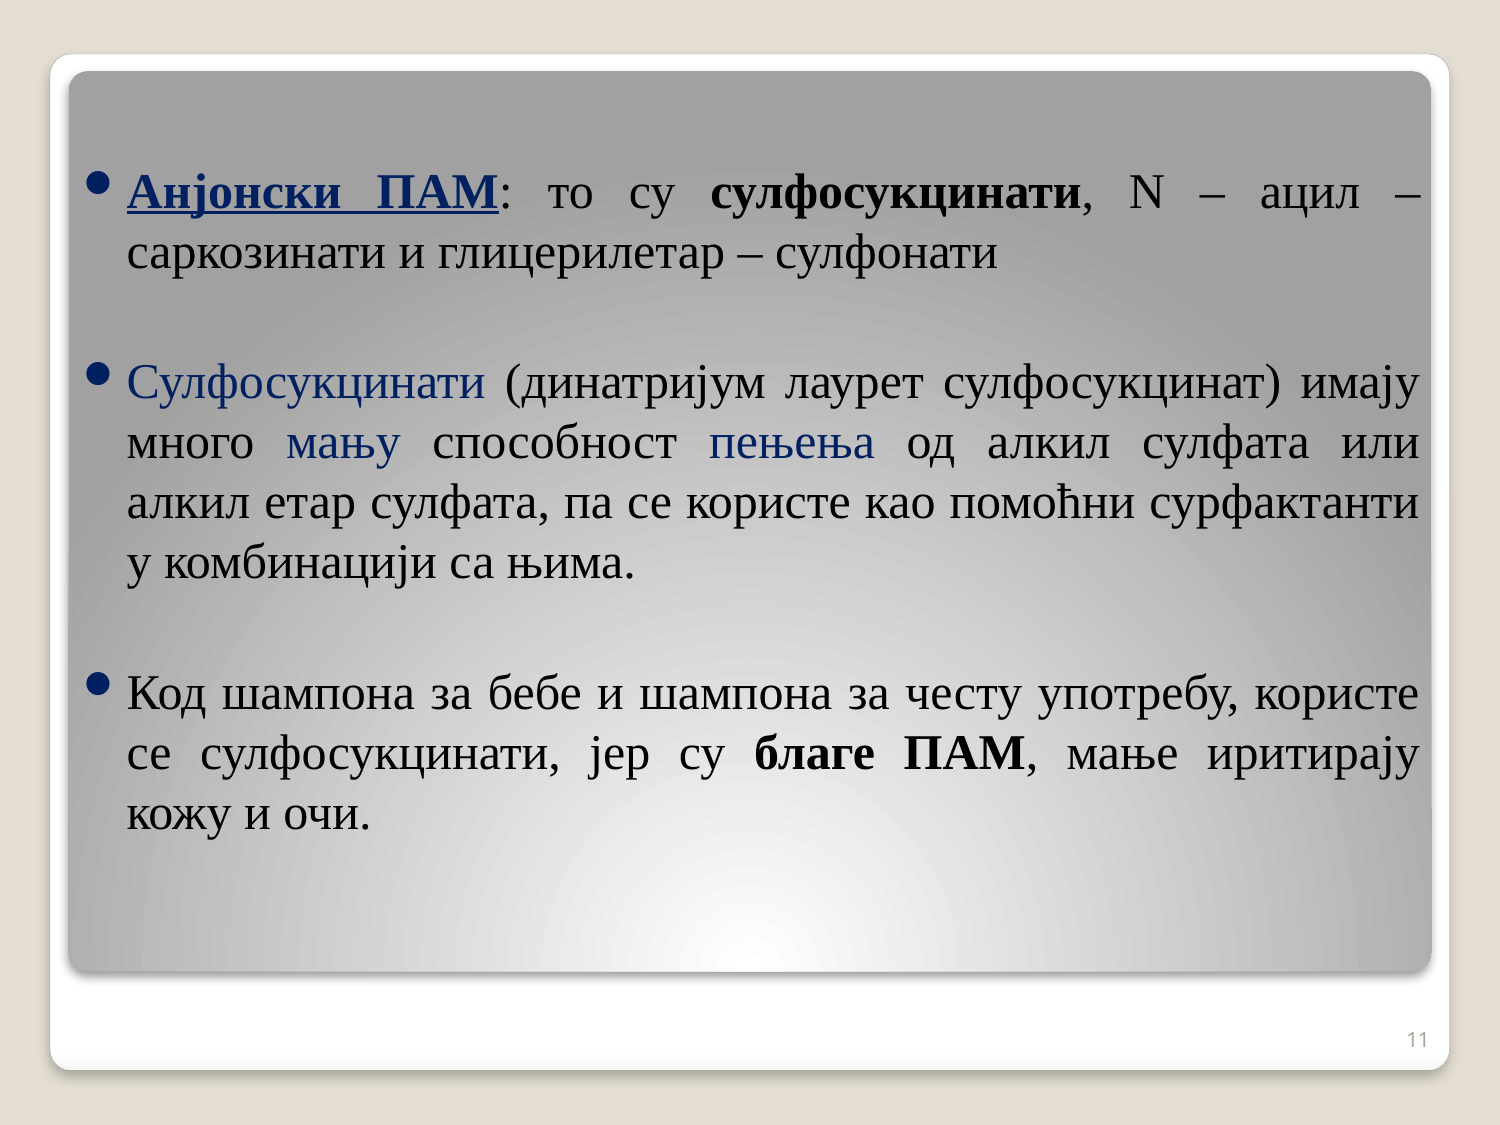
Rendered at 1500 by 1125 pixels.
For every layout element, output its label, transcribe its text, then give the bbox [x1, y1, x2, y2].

slide_number 11 [1369, 1002, 1445, 1063]
list Анјонски ПАМ: то су сулфосукцинати, N – ацил – саркозинати и глицерилетар – сулфонати Сулфосукцинати (динатријум лаурет сулфосукцинат) имају много мању способност пењења од алкил сулфата или алкил етар сулфата, па се користе као помоћни сурфактанти у комбинацији са њима. Код шампона за бебе и шампона за честу употребу, користе се сулфосукцинати, јер су благе ПАМ, мање иритирају кожу и очи. [53, 78, 1436, 1083]
